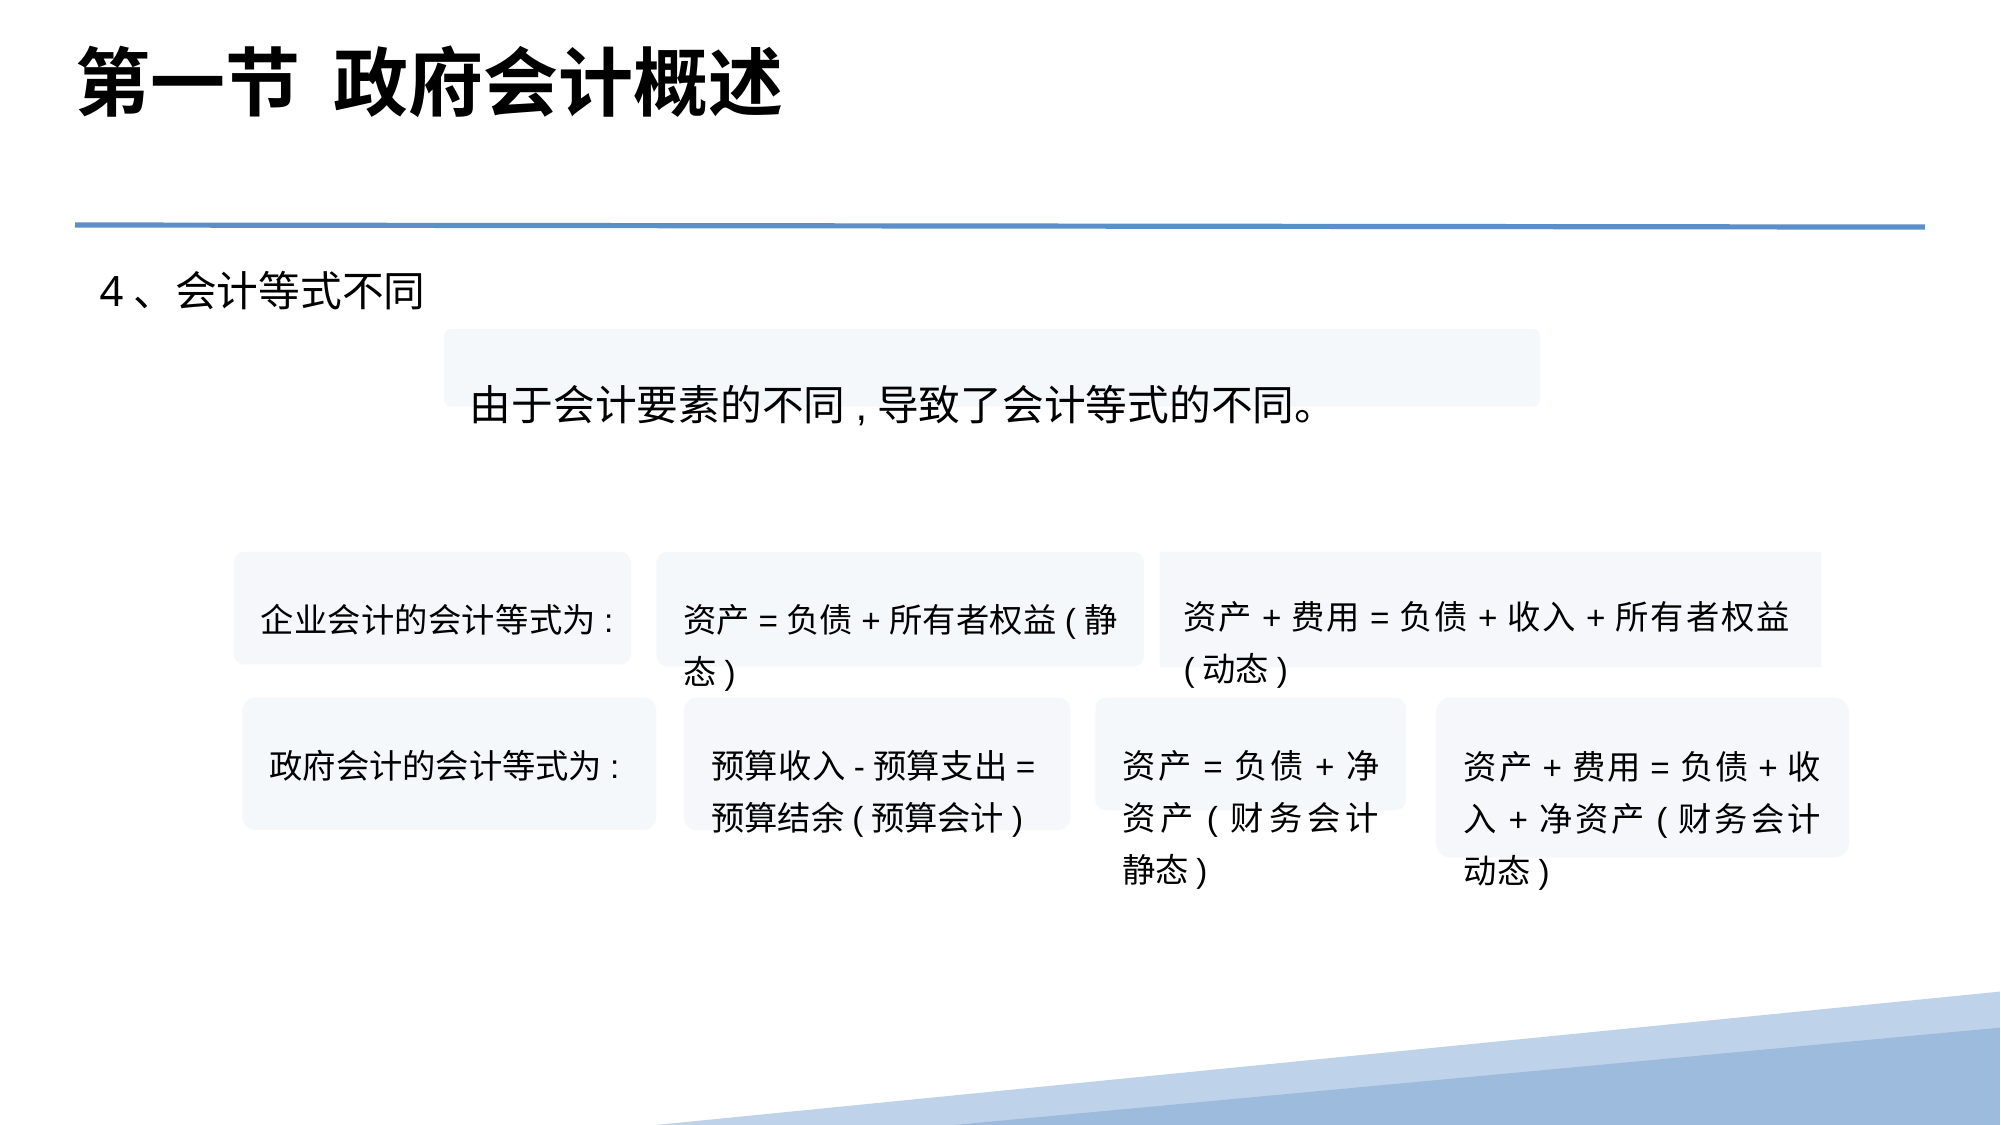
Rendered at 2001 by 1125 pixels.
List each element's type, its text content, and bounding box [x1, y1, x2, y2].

text_box 资产+费用=负债+收入+净资产(财务会计动态) [1435, 697, 1850, 858]
text_box 预算收入-预算支出=预算结余(预算会计) [683, 697, 1071, 831]
text_box 第一节 政府会计概述 [75, 24, 1925, 125]
text_box 4、会计等式不同 [99, 254, 1950, 330]
text_box 政府会计的会计等式为: [242, 697, 657, 830]
text_box 资产+费用=负债+收入+所有者权益(动态) [1159, 551, 1822, 668]
text_box 资产=负债+净资产(财务会计静态) [1095, 697, 1407, 811]
text_box 企业会计的会计等式为: [233, 551, 632, 665]
text_box 资产=负债+所有者权益(静态) [656, 551, 1145, 667]
text_box 由于会计要素的不同,导致了会计等式的不同。 [443, 328, 1541, 407]
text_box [656, 991, 2000, 1125]
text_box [74, 224, 1925, 228]
